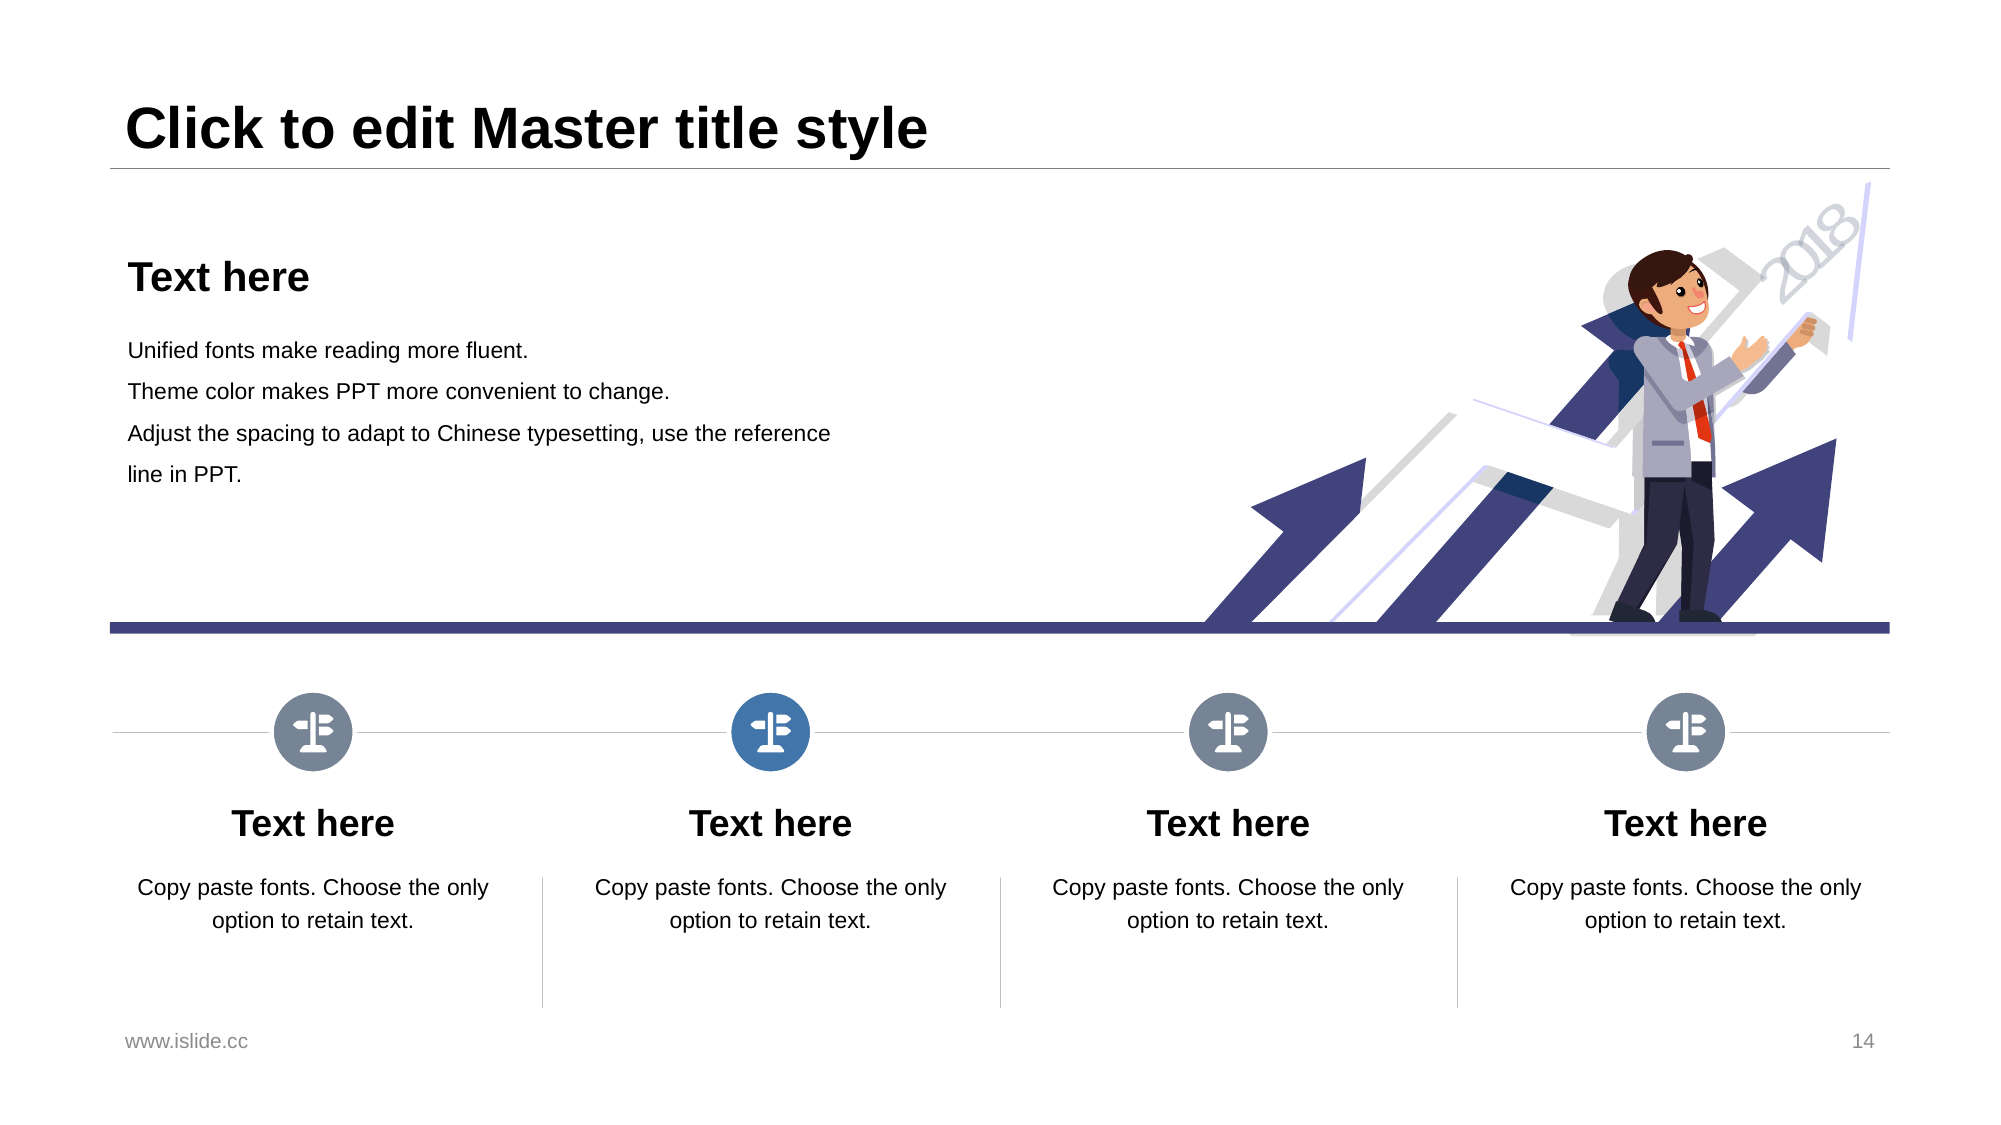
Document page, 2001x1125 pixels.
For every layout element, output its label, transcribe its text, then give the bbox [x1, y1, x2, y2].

title Click to edit Master title style [109, 0, 1890, 169]
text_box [109, 181, 1890, 1008]
slide_number 14 [1412, 1023, 1890, 1058]
footer www.islide.cc [109, 1023, 790, 1058]
